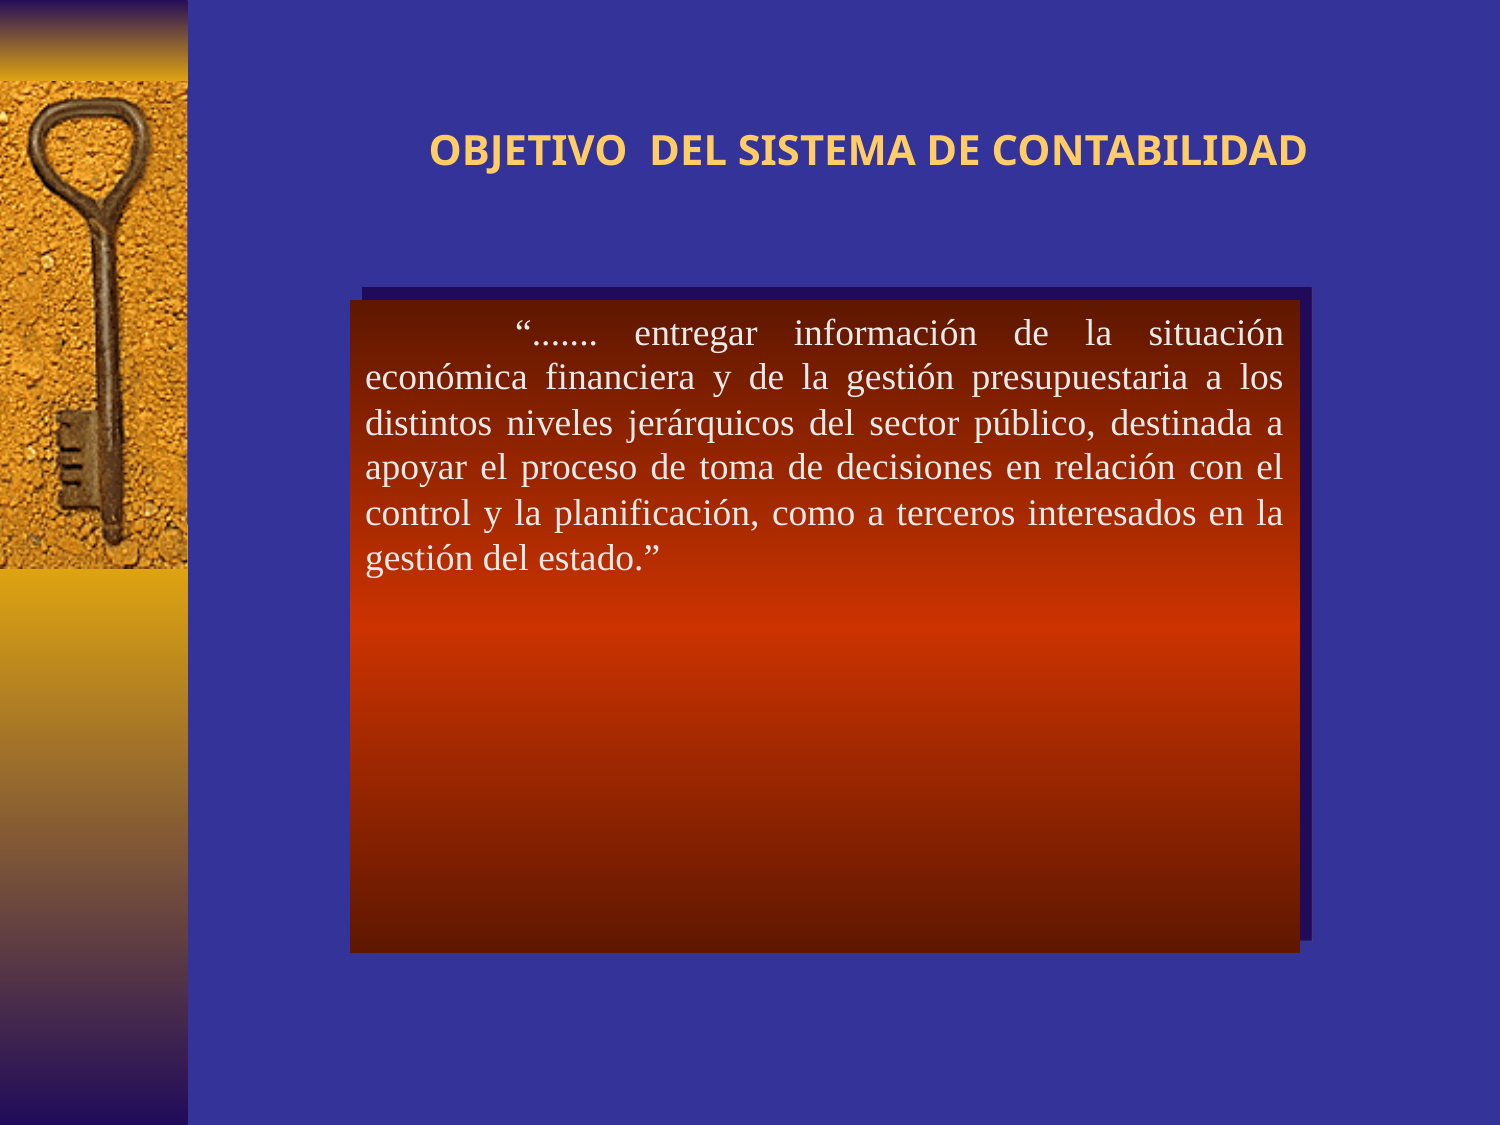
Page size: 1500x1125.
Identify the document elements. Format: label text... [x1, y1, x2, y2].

list “....... entregar información de la situación económica financiera y de la gestión presupuestaria a los distintos niveles jerárquicos del sector público, destinada a apoyar el proceso de toma de decisiones en relación con el control y la planificación, como a terceros interesados en la gestión del estado.” [349, 299, 1301, 954]
picture [0, 81, 188, 569]
title OBJETIVO DEL SISTEMA DE CONTABILIDAD [374, 49, 1363, 249]
